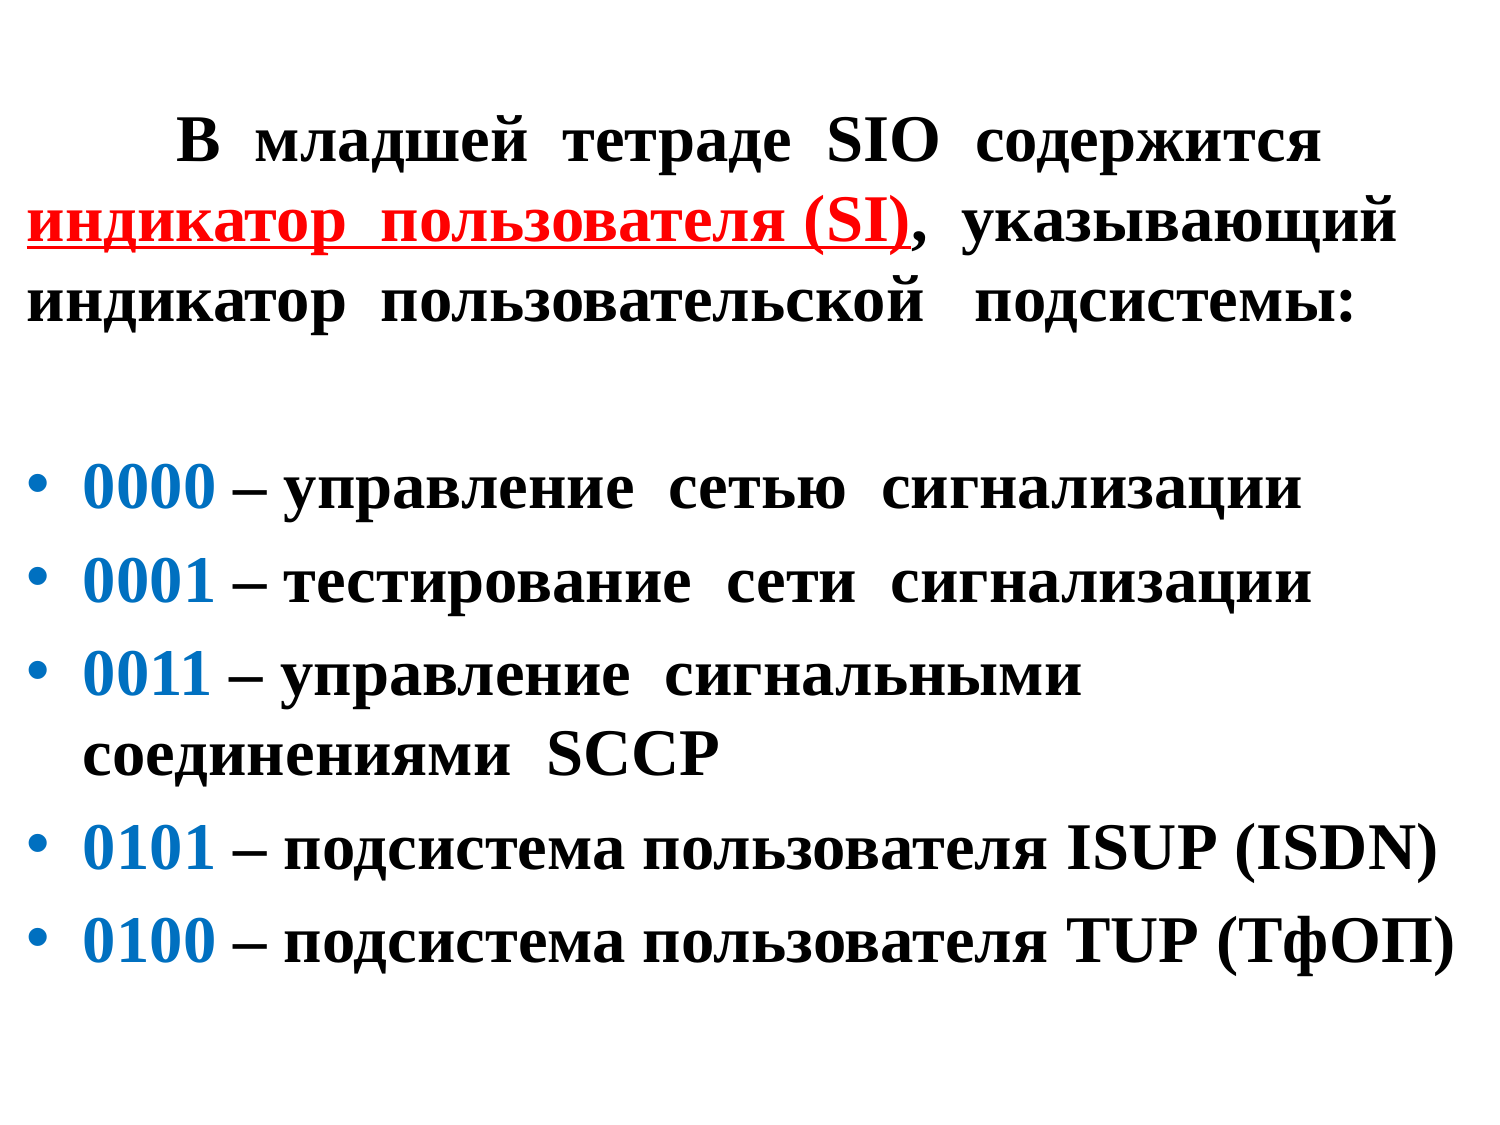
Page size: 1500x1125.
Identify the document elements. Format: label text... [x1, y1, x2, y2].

list В младшей тетраде SIO содержится индикатор пользователя (SI), указывающий индикатор пользовательской подсистемы: 0000 – управление сетью сигнализации 0001 – тестирование сети сигнализации 0011 – управление сигнальными соединениями SCCP 0101 – подсистема пользователя ISUP (ISDN) 0100 – подсистема пользователя TUP (ТфОП) [11, 58, 1477, 1106]
